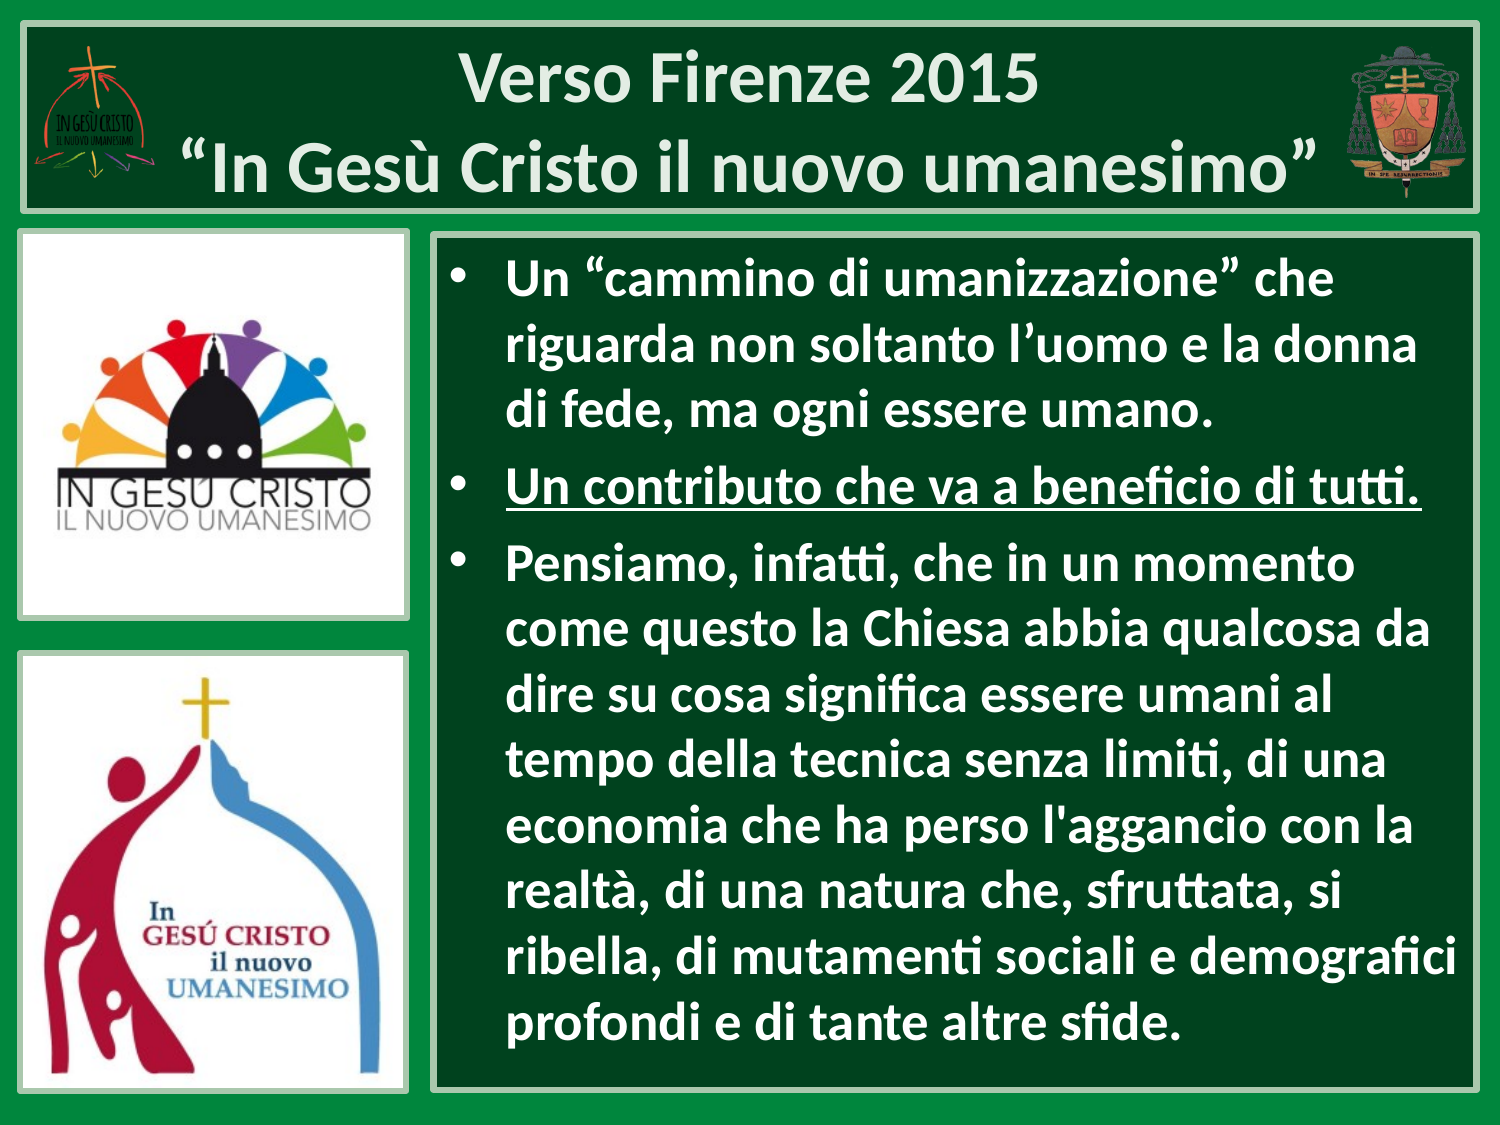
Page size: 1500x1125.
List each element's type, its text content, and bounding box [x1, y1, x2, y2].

list Un “cammino di umanizzazione” che riguarda non soltanto l’uomo e la donna di fede, ma ogni essere umano. Un contributo che va a beneficio di tutti. Pensiamo, infatti, che in un momento come questo la Chiesa abbia qualcosa da dire su cosa significa essere umani al tempo della tecnica senza limiti, di una economia che ha perso l'aggancio con la realtà, di una natura che, sfruttata, si ribella, di mutamenti sociali e demografici profondi e di tante altre sfide. [433, 234, 1477, 1090]
picture [23, 655, 404, 1088]
picture [1347, 46, 1467, 198]
picture [33, 46, 155, 179]
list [23, 234, 405, 616]
title Verso Firenze 2015 “In Gesù Cristo il nuovo umanesimo” [23, 23, 1477, 211]
